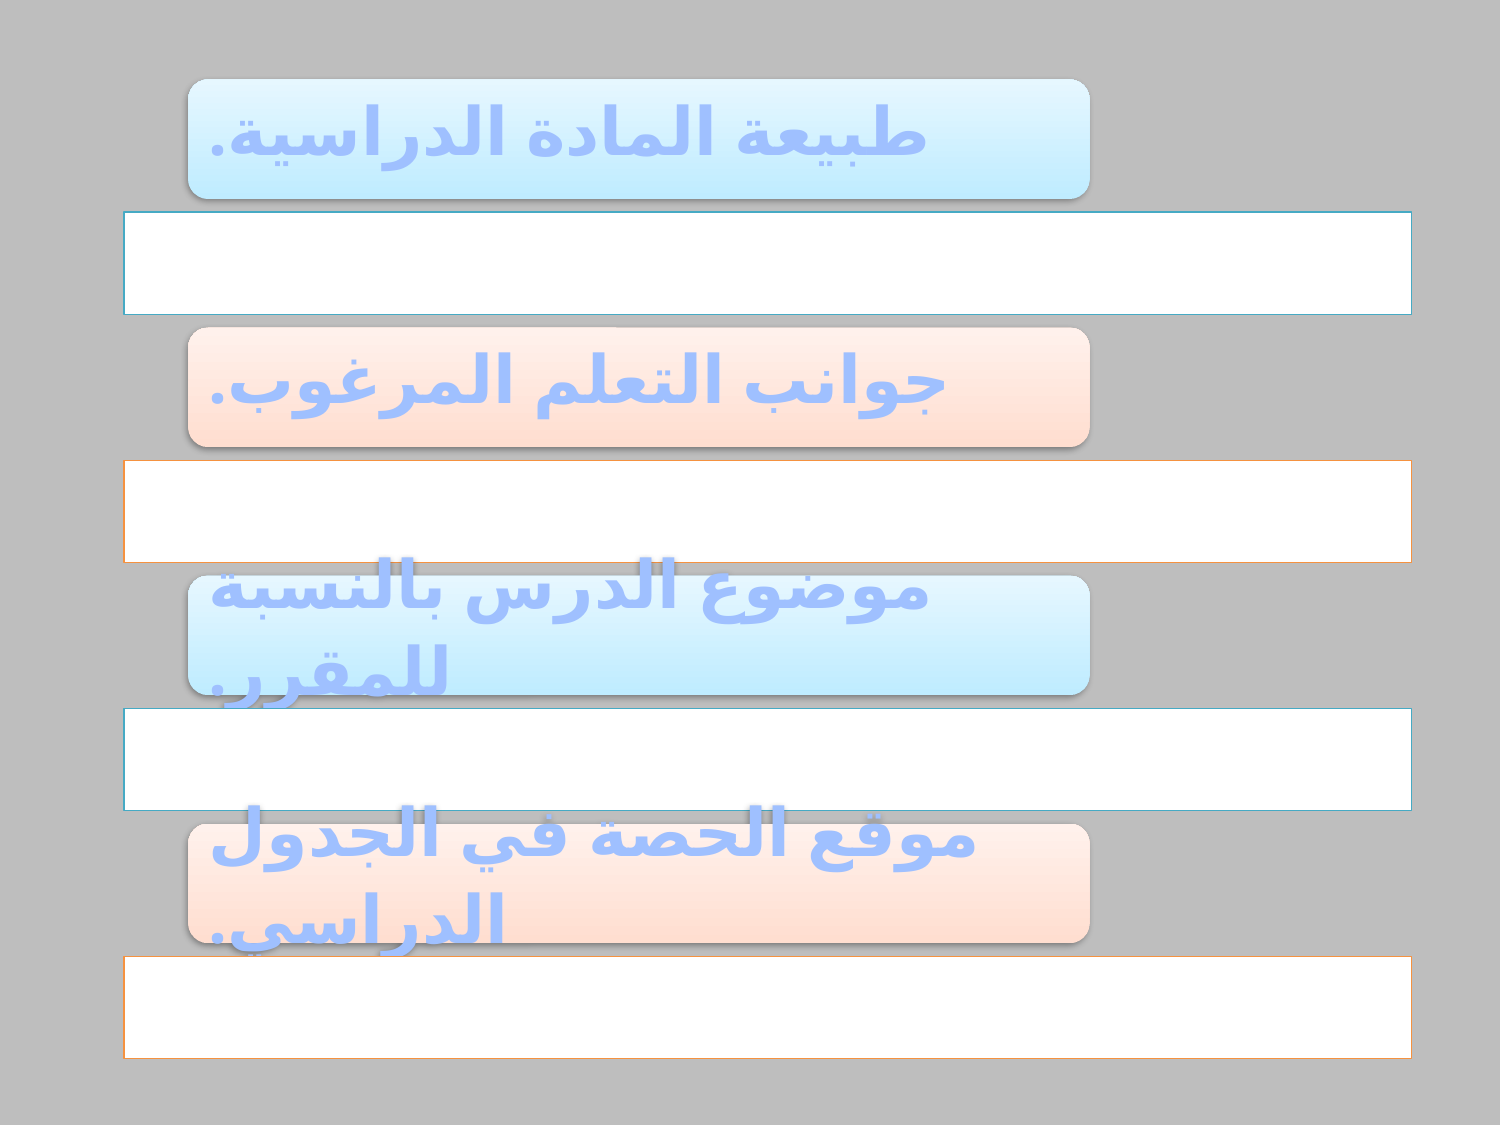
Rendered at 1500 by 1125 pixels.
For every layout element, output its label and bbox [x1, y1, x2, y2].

text_box [123, 66, 1412, 1059]
